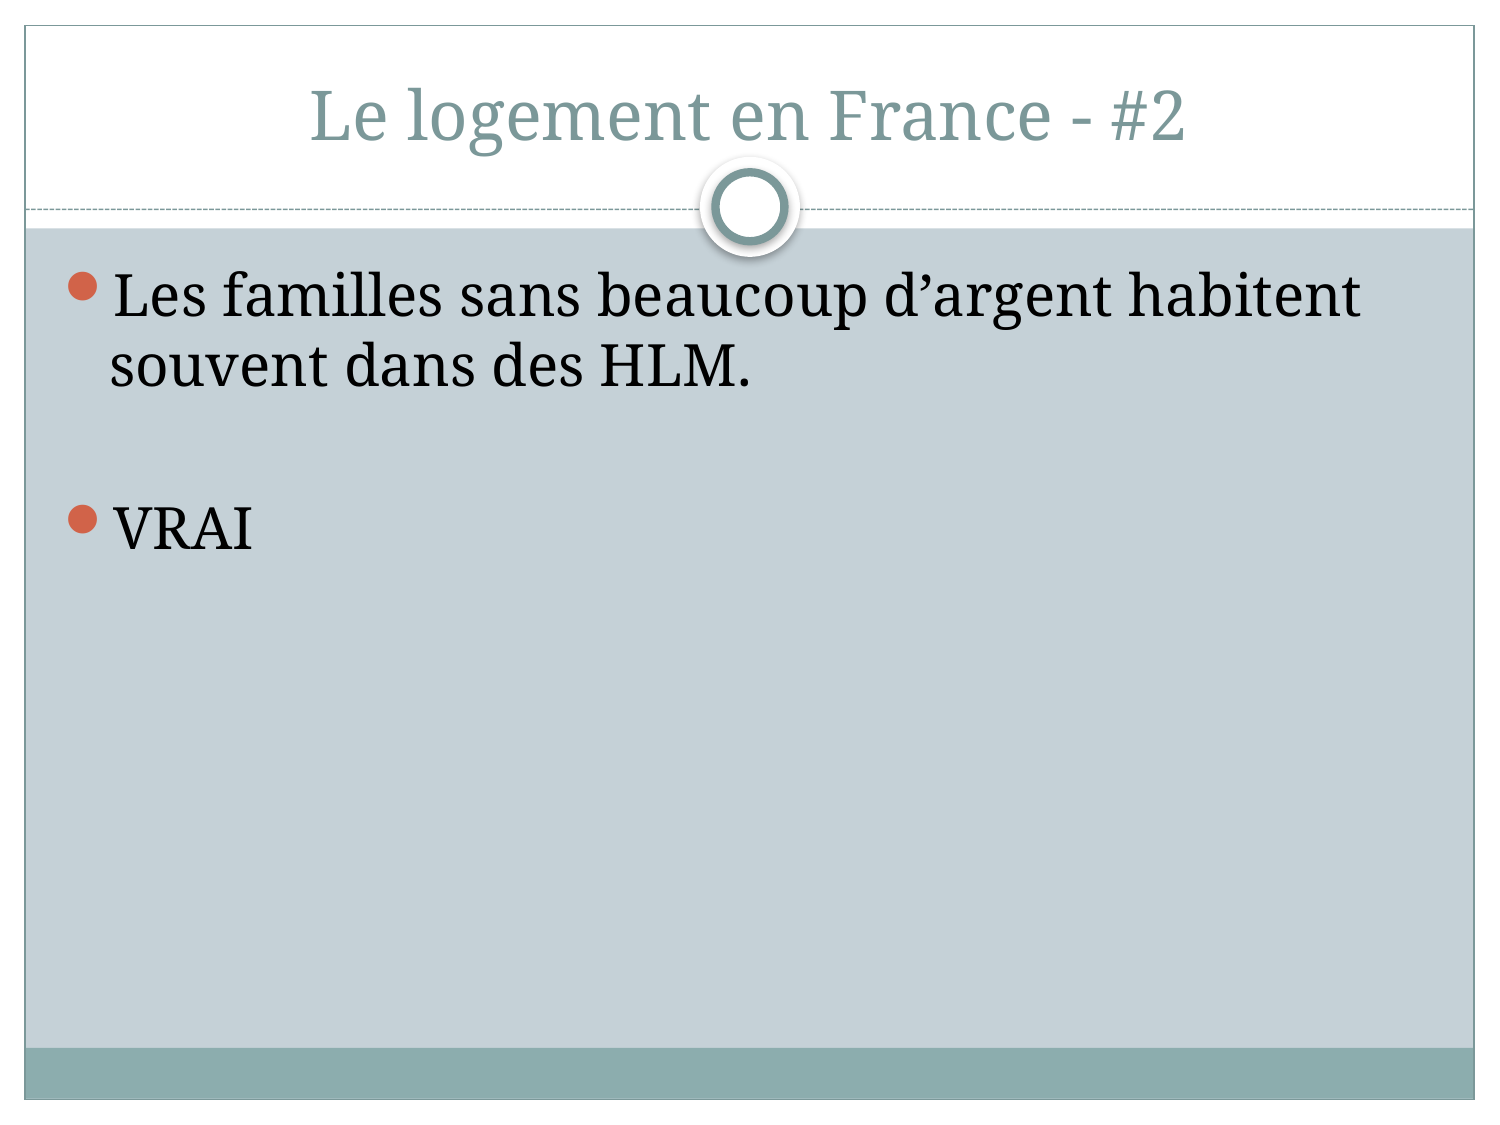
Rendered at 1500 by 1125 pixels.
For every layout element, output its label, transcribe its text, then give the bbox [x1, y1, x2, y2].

title Le logement en France - #2 [49, 37, 1450, 162]
list Les familles sans beaucoup d’argent habitent souvent dans des HLM. VRAI [49, 250, 1445, 1001]
